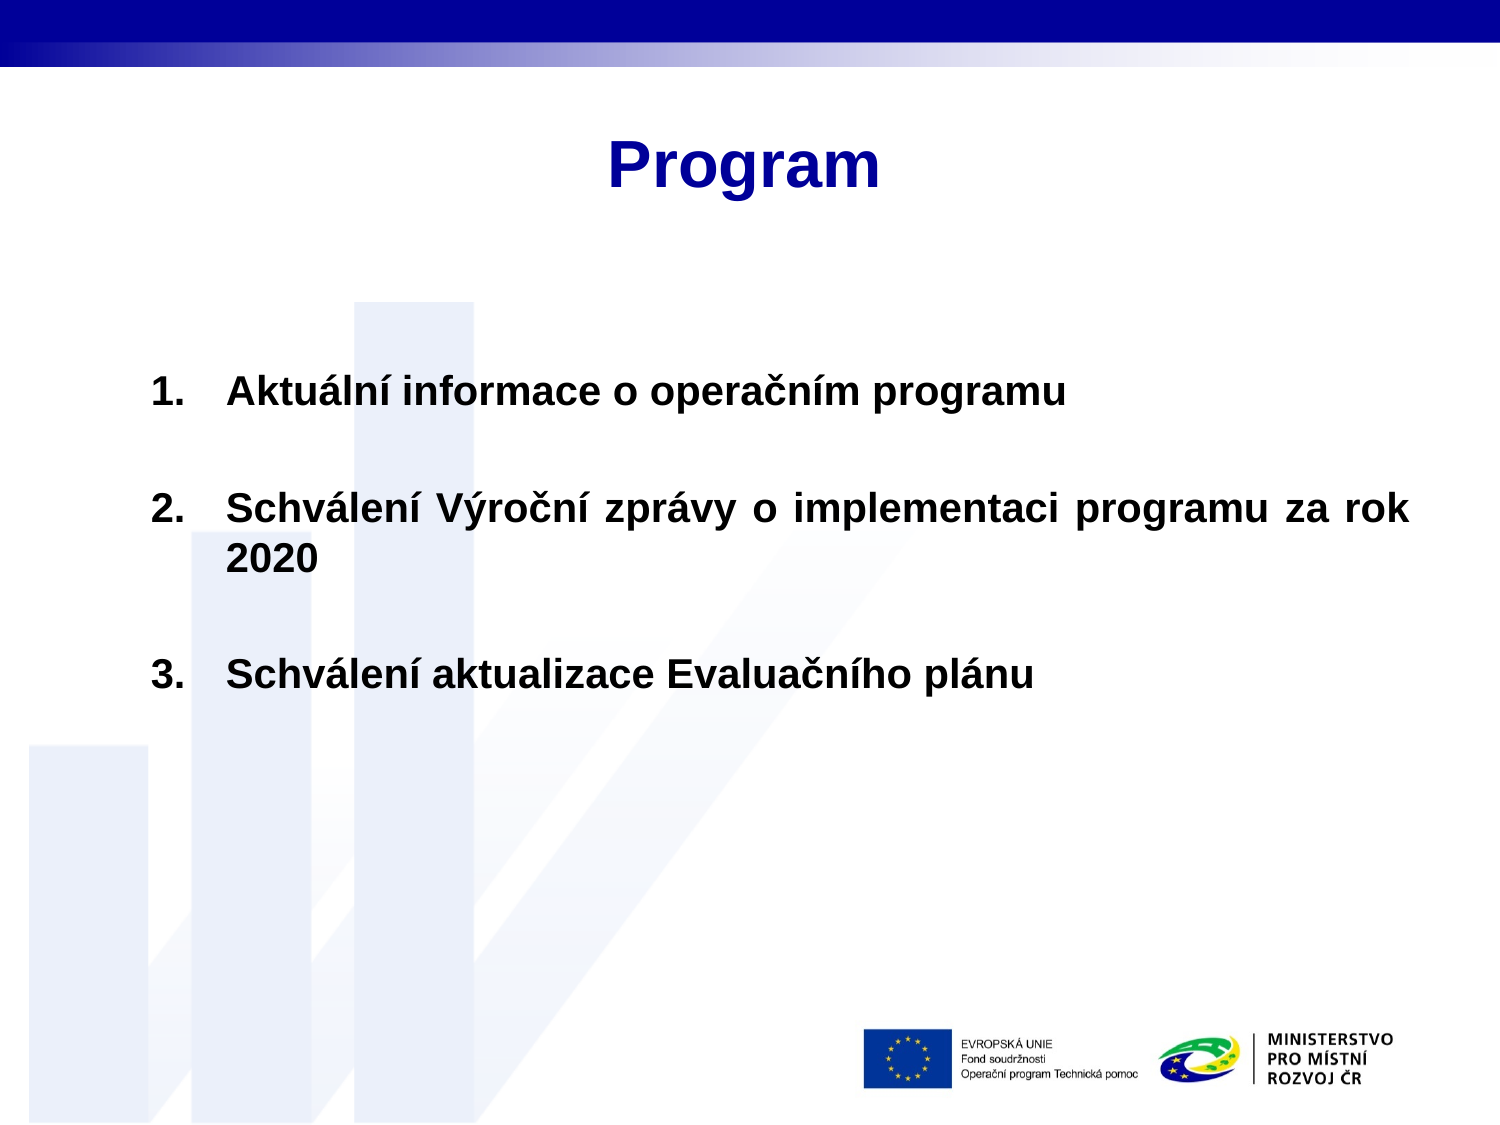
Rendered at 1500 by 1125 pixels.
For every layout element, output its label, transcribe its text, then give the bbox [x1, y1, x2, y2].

picture [29, 302, 1412, 1125]
list Aktuální informace o operačním programu Schválení Výroční zprávy o implementaci programu za rok 2020 Schválení aktualizace Evaluačního plánu [135, 302, 1425, 941]
title Program [64, 113, 1425, 197]
